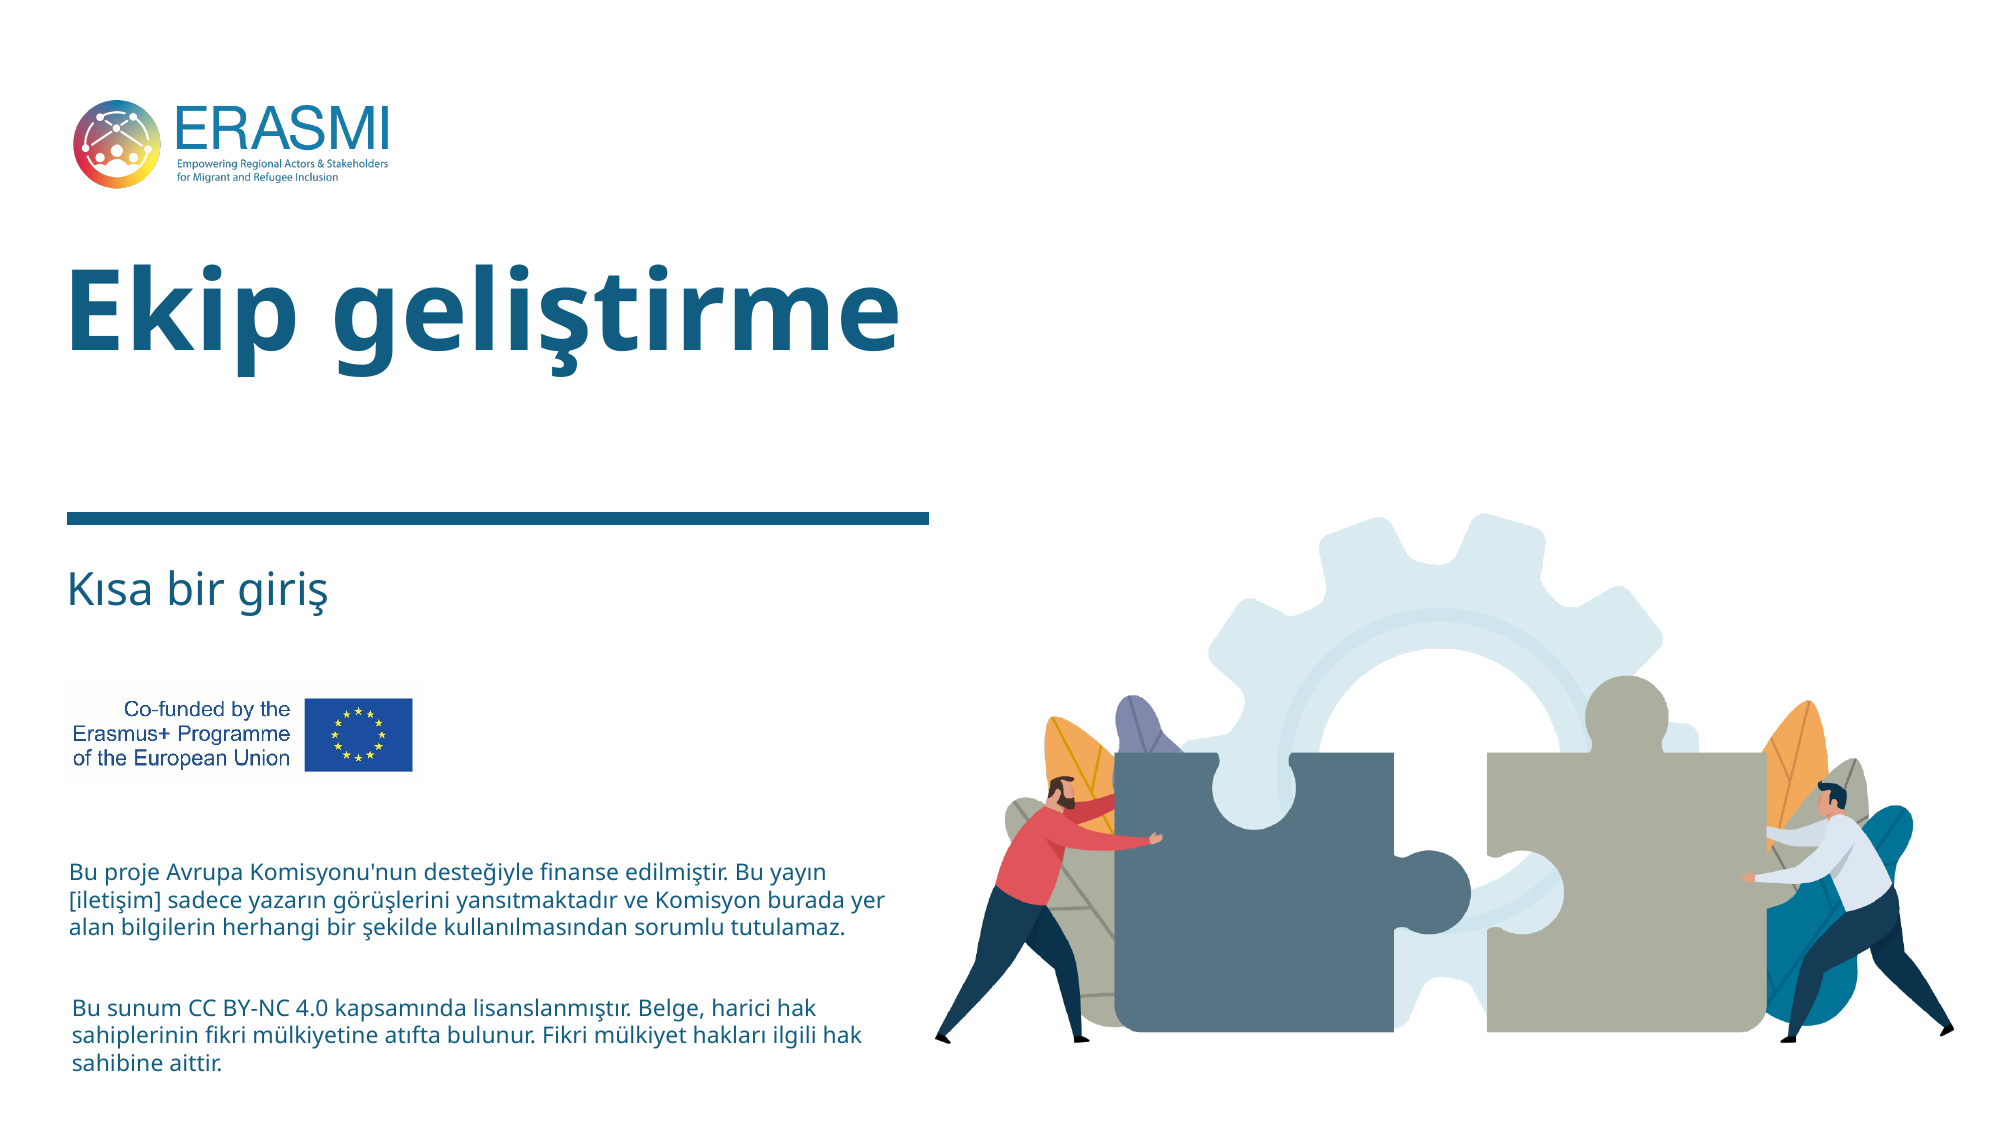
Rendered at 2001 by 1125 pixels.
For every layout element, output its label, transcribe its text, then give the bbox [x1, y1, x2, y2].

text_box Bu sunum CC BY-NC 4.0 kapsamında lisanslanmıştır. Belge, harici hak sahiplerinin fikri mülkiyetine atıfta bulunur. Fikri mülkiyet hakları ilgili hak sahibine aittir. [57, 986, 953, 1084]
list Kısa bir giriş [66, 542, 929, 688]
text_box Bu proje Avrupa Komisyonu'nun desteğiyle finanse edilmiştir. Bu yayın [iletişim] sadece yazarın görüşlerini yansıtmaktadır ve Komisyon burada yer alan bilgilerin herhangi bir şekilde kullanılmasından sorumlu tutulamaz. [54, 850, 929, 948]
picture [935, 513, 1954, 1045]
picture [63, 95, 395, 193]
title Ekip geliştirme [62, 247, 1370, 496]
picture [66, 688, 429, 789]
